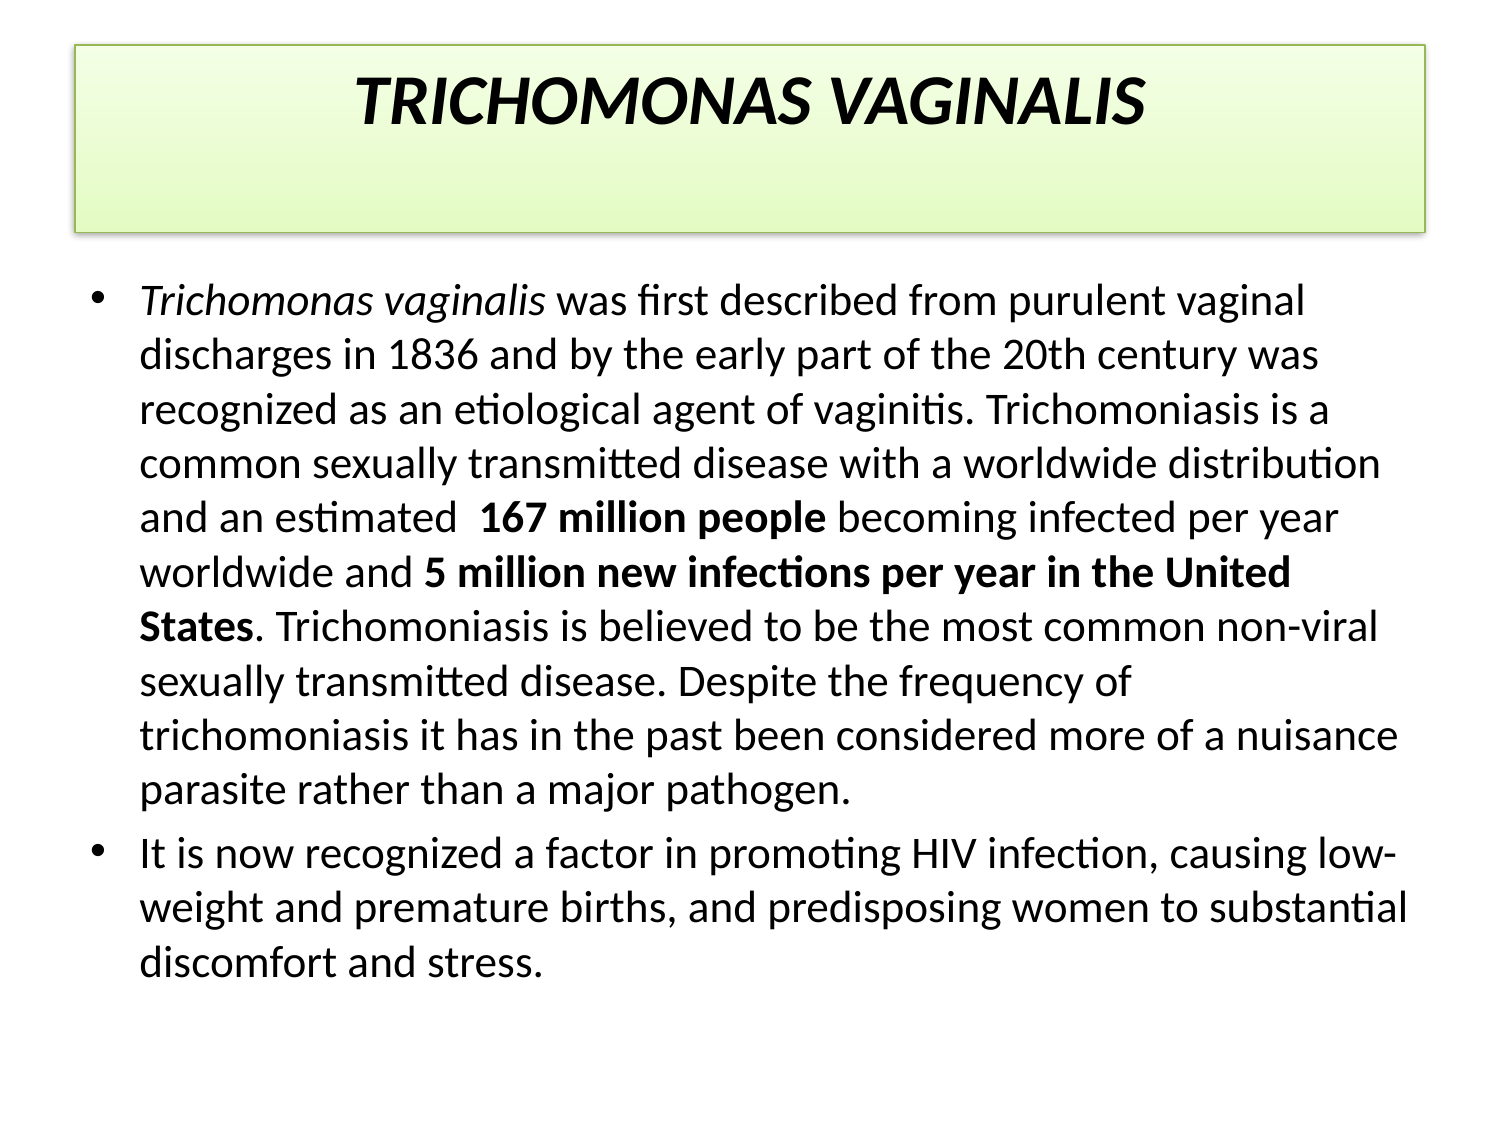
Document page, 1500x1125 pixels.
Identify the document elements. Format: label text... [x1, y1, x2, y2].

title TRICHOMONAS VAGINALIS [74, 44, 1426, 233]
list Trichomonas vaginalis was first described from purulent vaginal discharges in 1836 and by the early part of the 20th century was recognized as an etiological agent of vaginitis. Trichomoniasis is a common sexually transmitted disease with a worldwide distribution and an estimated 167 million people becoming infected per year worldwide and 5 million new infections per year in the United States. Trichomoniasis is believed to be the most common non-viral sexually transmitted disease. Despite the frequency of trichomoniasis it has in the past been considered more of a nuisance parasite rather than a major pathogen. It is now recognized a factor in promoting HIV infection, causing low-weight and premature births, and predisposing women to substantial discomfort and stress. [75, 262, 1425, 1005]
